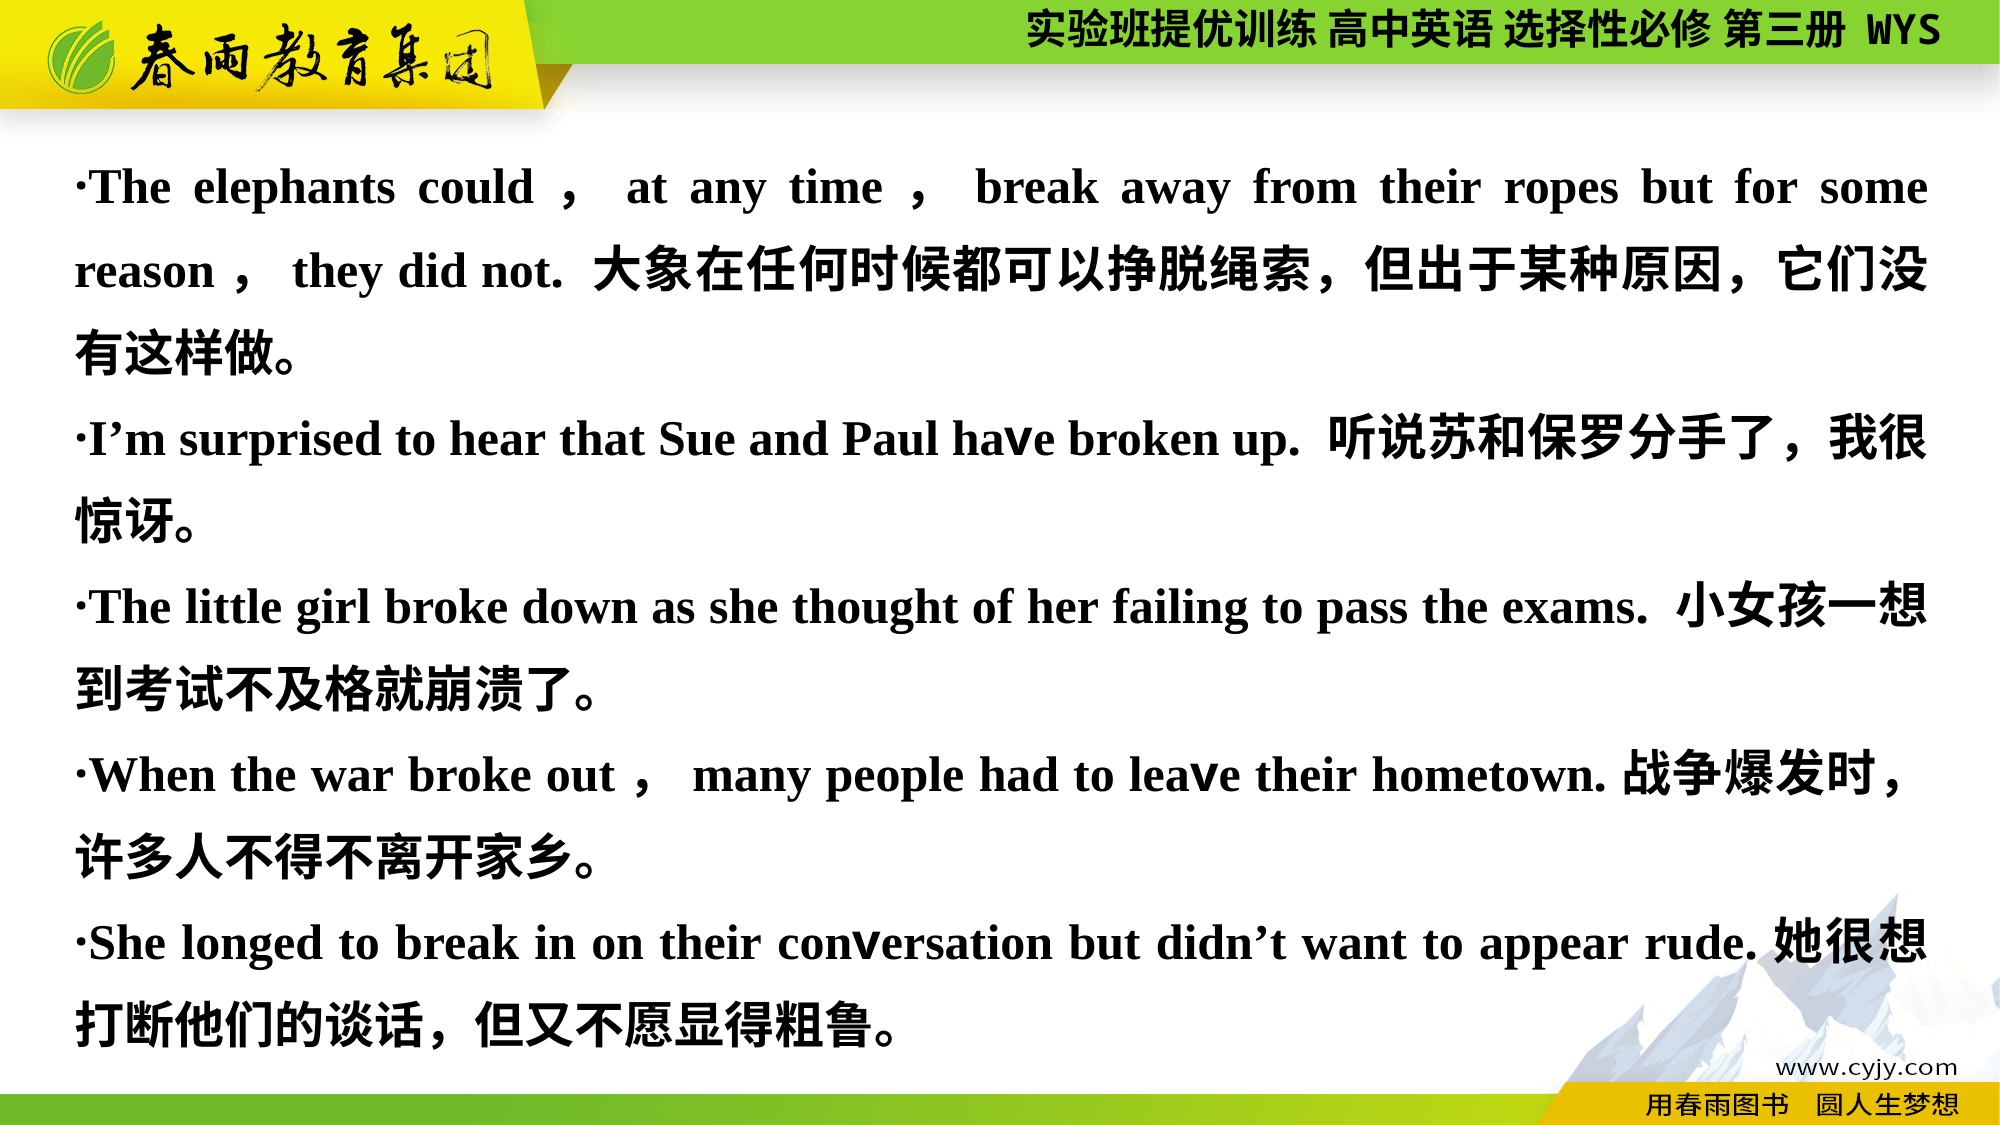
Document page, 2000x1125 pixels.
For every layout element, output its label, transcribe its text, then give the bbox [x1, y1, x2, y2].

picture [0, 0, 2000, 1125]
list ·The elephants could，at any time，break away from their ropes but for some reason，they did not. 大象在任何时候都可以挣脱绳索，但出于某种原因，它们没有这样做。 ·I’m surprised to hear that Sue and Paul have broken up. 听说苏和保罗分手了，我很惊讶。 ·The little girl broke down as she thought of her failing to pass the exams. 小女孩一想到考试不及格就崩溃了。 ·When the war broke out，many people had to leave their hometown.战争爆发时，许多人不得不离开家乡。 ·She longed to break in on their conversation but didn’t want to appear rude.她很想打断他们的谈话，但又不愿显得粗鲁。 [59, 122, 1944, 1071]
